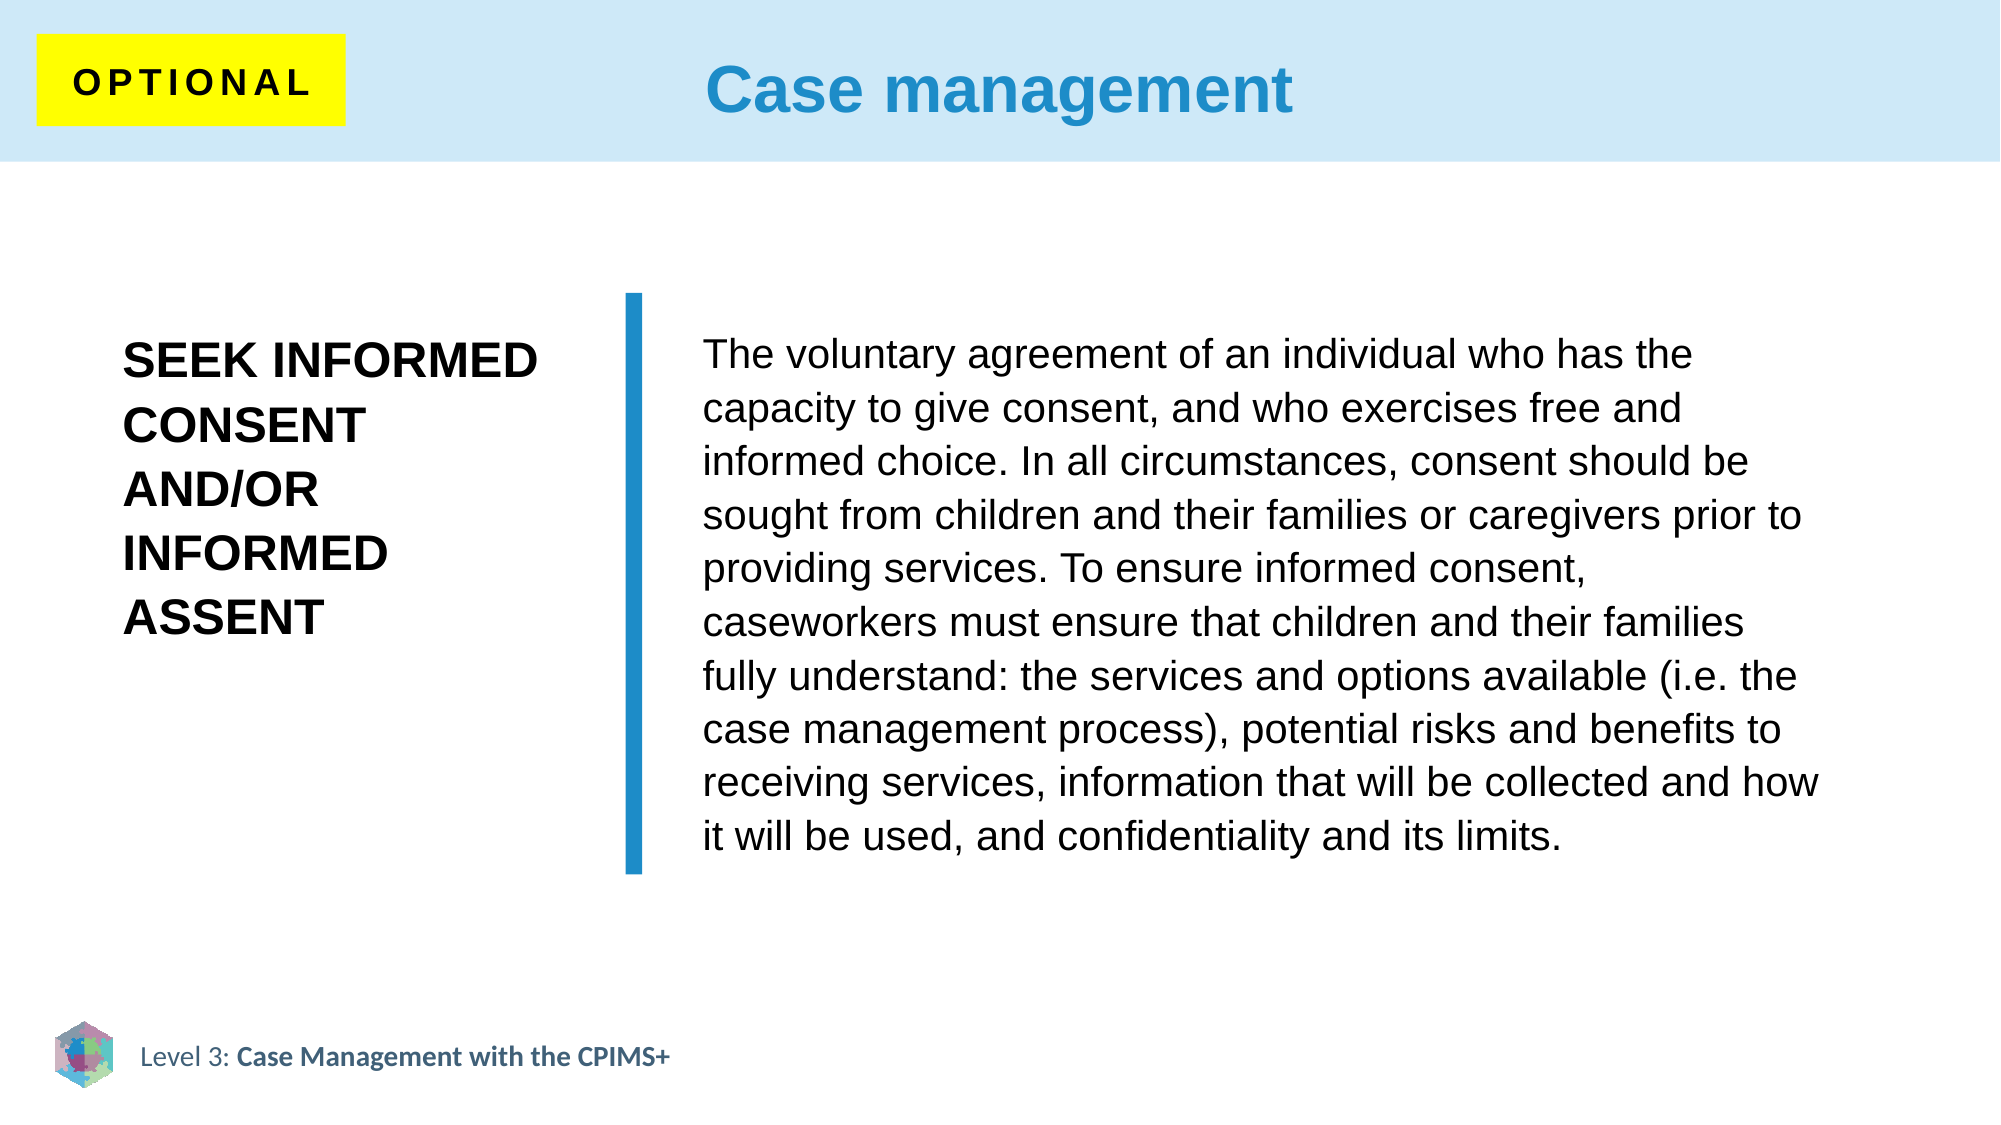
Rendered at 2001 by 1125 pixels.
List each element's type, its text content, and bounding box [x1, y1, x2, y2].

text_box [625, 292, 643, 875]
picture [55, 1021, 113, 1088]
text_box The voluntary agreement of an individual who has the capacity to give consent, and who exercises free and informed choice. In all circumstances, consent should be sought from children and their families or caregivers prior to providing services. To ensure informed consent, caseworkers must ensure that children and their families fully understand: the services and options available (i.e. the case management process), potential risks and benefits to receiving services, information that will be collected and how it will be used, and confidentiality and its limits. [687, 316, 1835, 867]
text_box SEEK INFORMED CONSENT AND/OR INFORMED ASSENT [107, 316, 580, 653]
text_box OPTIONAL [36, 33, 347, 127]
title Case management [137, 19, 1863, 163]
